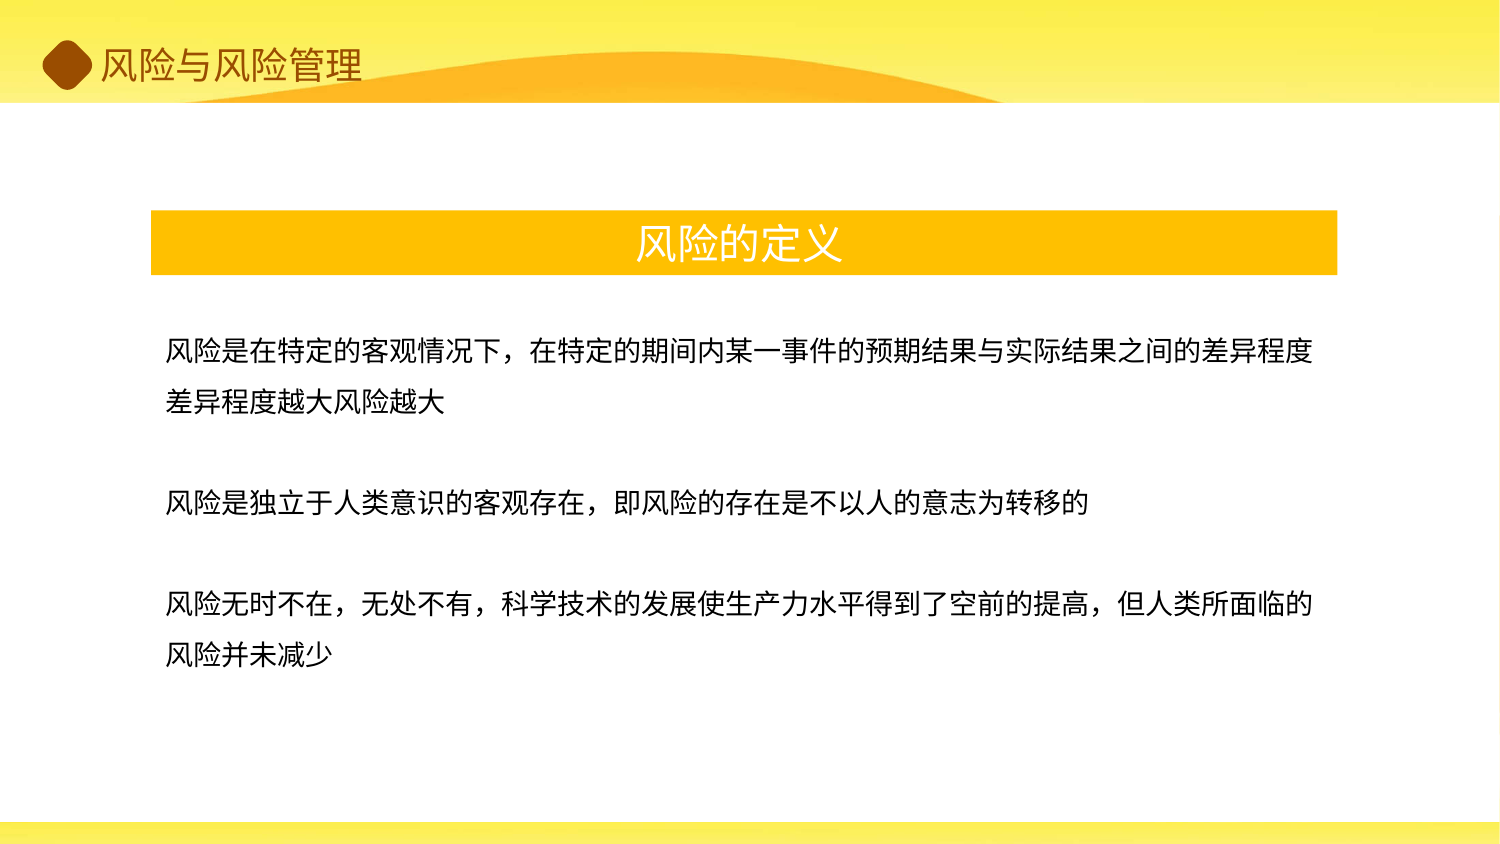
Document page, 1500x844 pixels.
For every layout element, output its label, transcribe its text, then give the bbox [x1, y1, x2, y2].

picture [0, 822, 1500, 844]
text_box 风险的定义 [151, 210, 1338, 276]
picture [0, 0, 1500, 102]
text_box 风险是在特定的客观情况下，在特定的期间内某一事件的预期结果与实际结果之间的差异程度差异程度越大风险越大 风险是独立于人类意识的客观存在，即风险的存在是不以人的意志为转移的 风险无时不在，无处不有，科学技术的发展使生产力水平得到了空前的提高，但人类所面临的风险并未减少 [151, 309, 1350, 678]
